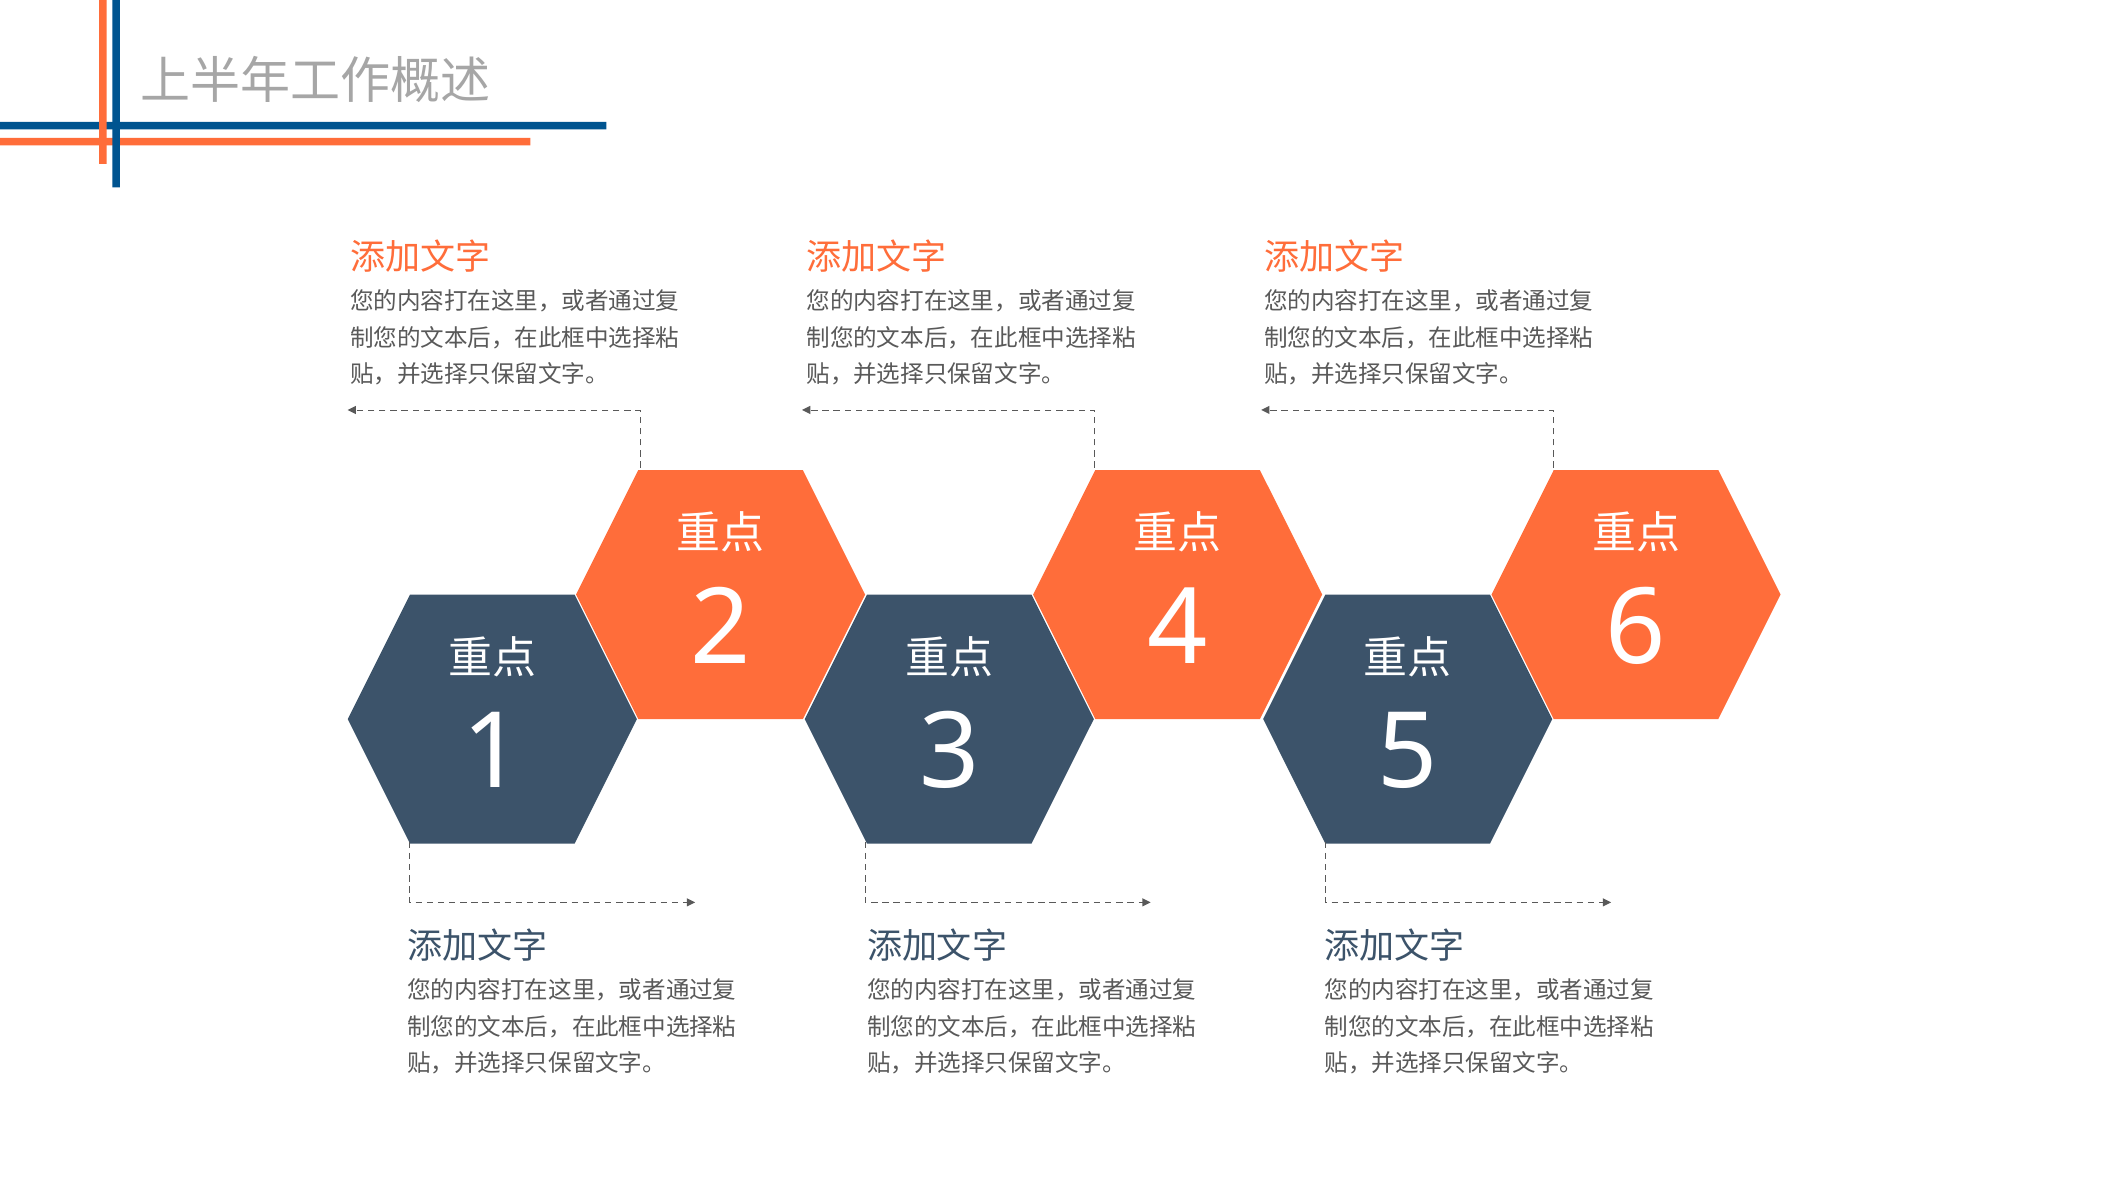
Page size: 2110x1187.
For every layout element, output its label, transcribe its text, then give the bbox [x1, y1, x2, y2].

text_box 添加文字 [790, 213, 1086, 269]
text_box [0, 0, 789, 188]
text_box 您的内容打在这里，或者通过复制您的文本后，在此框中选择粘贴，并选择只保留文字。 [1308, 958, 1684, 1085]
text_box [409, 841, 696, 907]
text_box 重点 5 [1262, 593, 1554, 845]
text_box 重点 6 [1595, 512, 1633, 550]
text_box [1261, 405, 1554, 468]
text_box 重点 6 [1611, 587, 1660, 663]
text_box 添加文字 [1308, 902, 1605, 958]
text_box [347, 405, 641, 468]
text_box 您的内容打在这里，或者通过复制您的文本后，在此框中选择粘贴，并选择只保留文字。 [391, 958, 767, 1085]
text_box 添加文字 [391, 902, 687, 958]
text_box 重点 3 [804, 593, 1095, 845]
text_box 重点 2 [575, 468, 867, 721]
text_box [802, 405, 1095, 468]
text_box 添加文字 [851, 902, 1147, 958]
text_box 重点 1 [346, 593, 639, 845]
text_box [1325, 841, 1612, 906]
text_box 您的内容打在这里，或者通过复制您的文本后，在此框中选择粘贴，并选择只保留文字。 [790, 269, 1166, 396]
text_box 您的内容打在这里，或者通过复制您的文本后，在此框中选择粘贴，并选择只保留文字。 [1248, 269, 1624, 396]
text_box 添加文字 [1248, 213, 1544, 269]
text_box [864, 841, 1151, 905]
text_box 您的内容打在这里，或者通过复制您的文本后，在此框中选择粘贴，并选择只保留文字。 [334, 269, 710, 396]
text_box 重点 4 [1032, 468, 1324, 721]
text_box 您的内容打在这里，或者通过复制您的文本后，在此框中选择粘贴，并选择只保留文字。 [851, 958, 1227, 1085]
text_box 添加文字 [334, 213, 630, 269]
